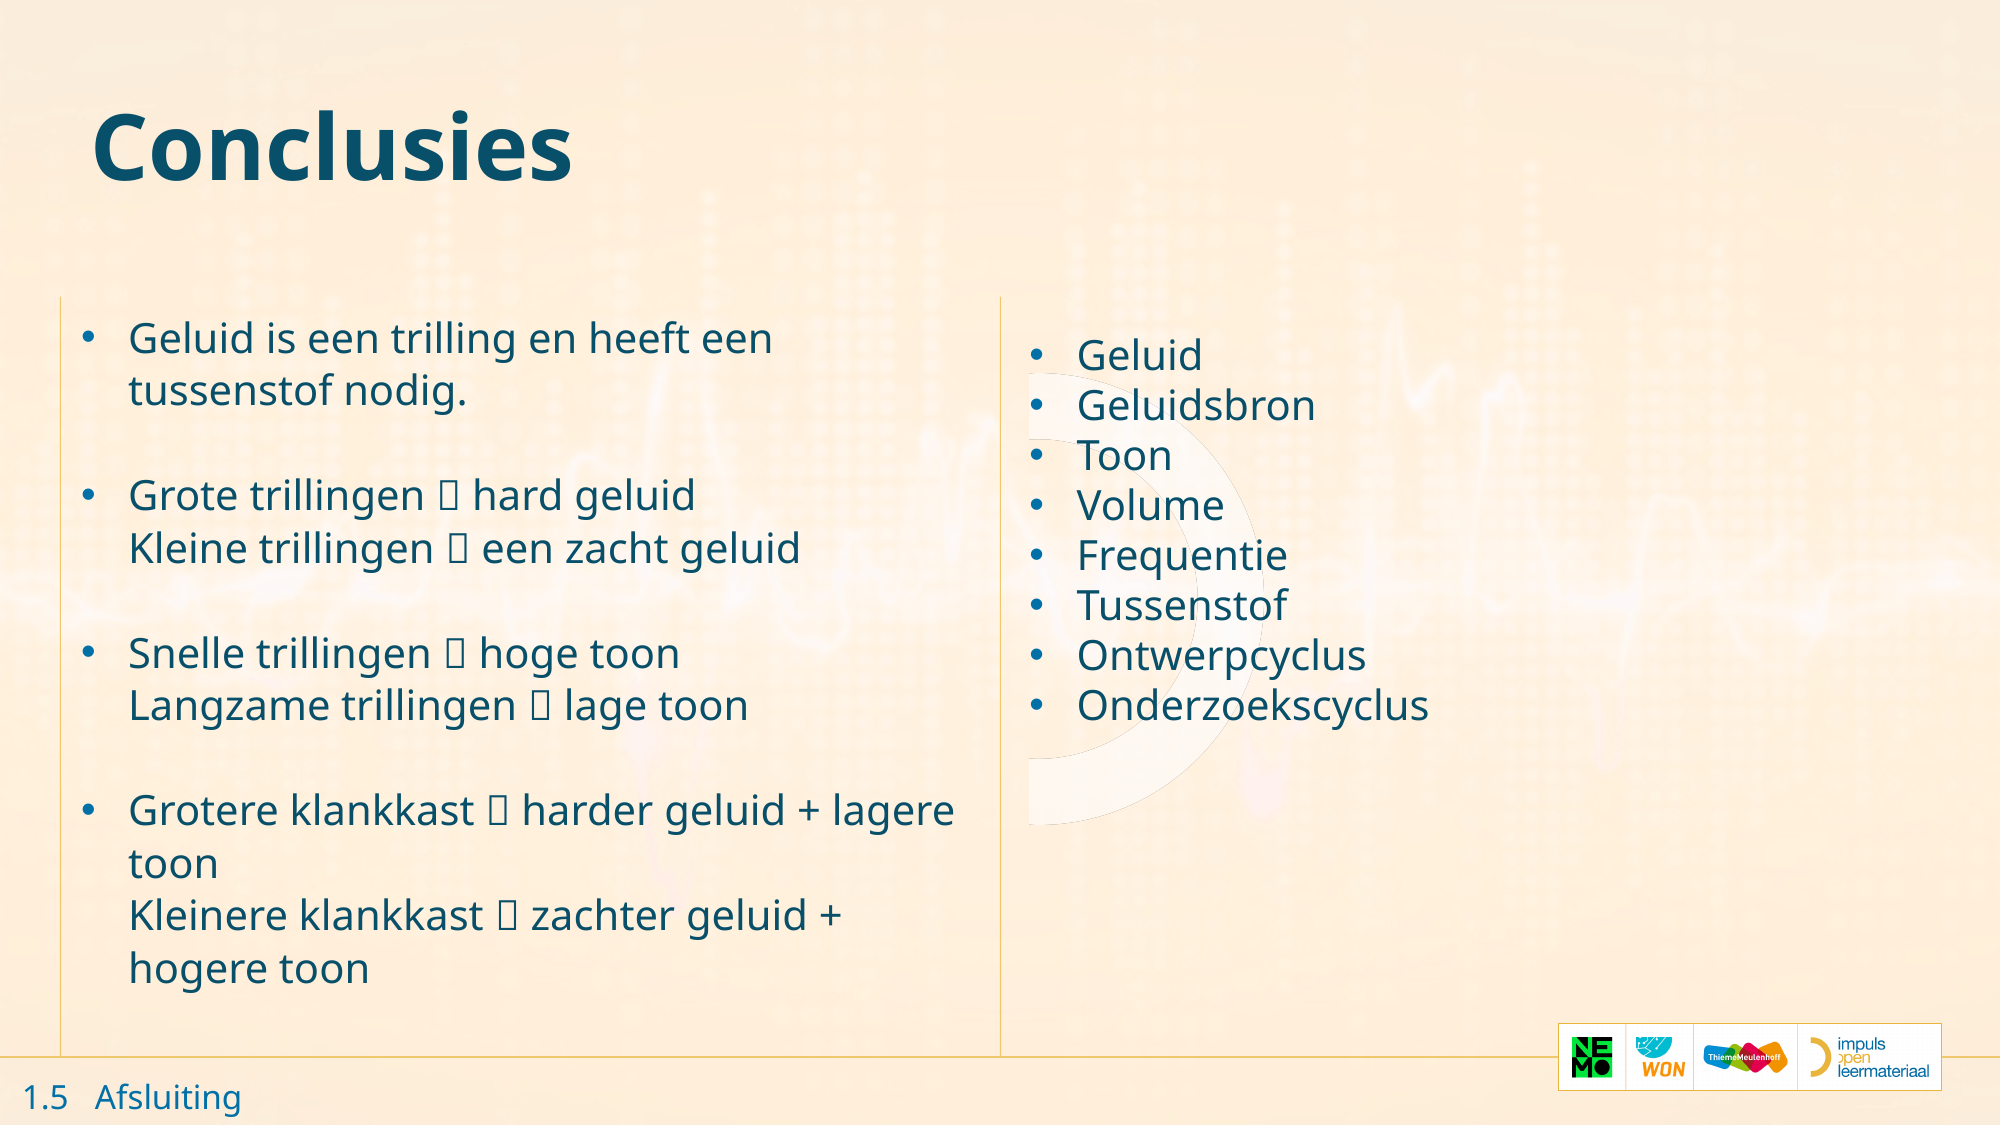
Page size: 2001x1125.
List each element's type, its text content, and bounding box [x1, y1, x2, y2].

list Geluid is een trilling en heeft een tussenstof nodig. Grote trillingen  hard geluid Kleine trillingen  een zacht geluid Snelle trillingen  hoge toon Langzame trillingen  lage toon Grotere klankkast  harder geluid + lagere toon Kleinere klankkast  zachter geluid + hogere toon [51, 279, 1017, 1014]
list Geluid Geluidsbron Toon Volume Frequentie Tussenstof Ontwerpcyclus Onderzoekscyclus [1029, 299, 1910, 894]
text_box 1.5 Afsluiting [21, 1076, 348, 1116]
title Conclusies [90, 89, 1910, 247]
picture [1559, 1024, 1941, 1090]
